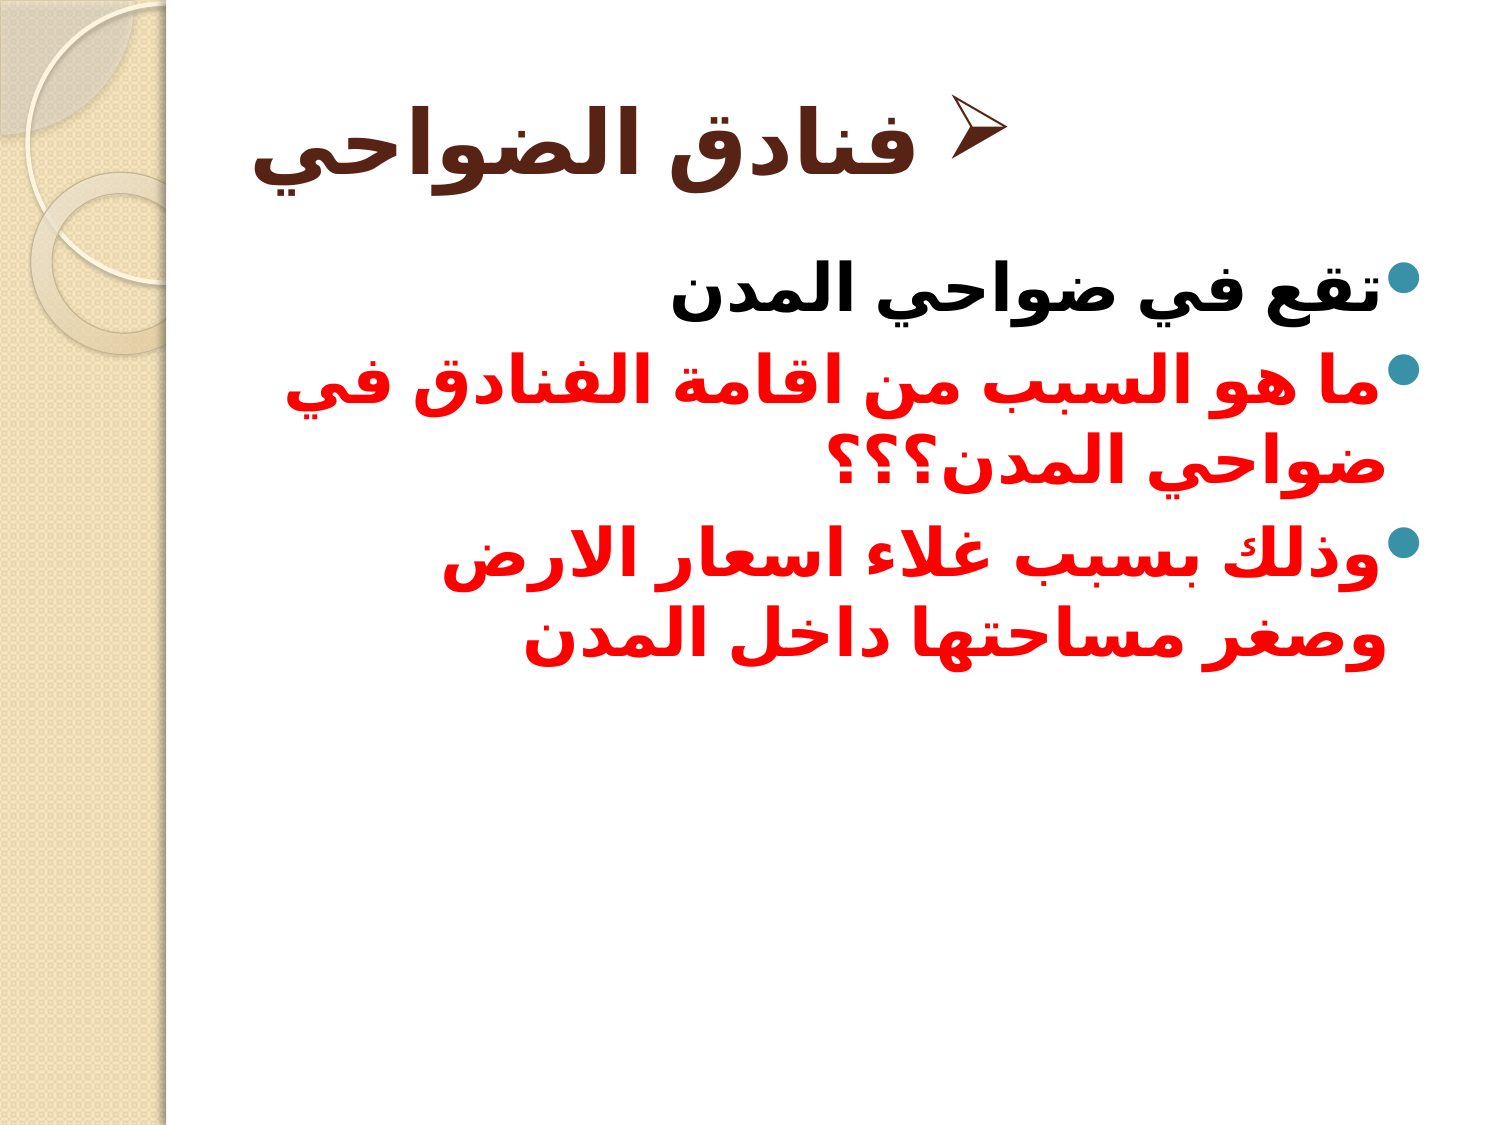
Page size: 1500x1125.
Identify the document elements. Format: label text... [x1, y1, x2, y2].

title فنادق الضواحي [235, 45, 1466, 233]
list تقع في ضواحي المدن ما هو السبب من اقامة الفنادق في ضواحي المدن؟؟؟ وذلك بسبب غلاء اسعار الارض وصغر مساحتها داخل المدن [235, 237, 1466, 1025]
